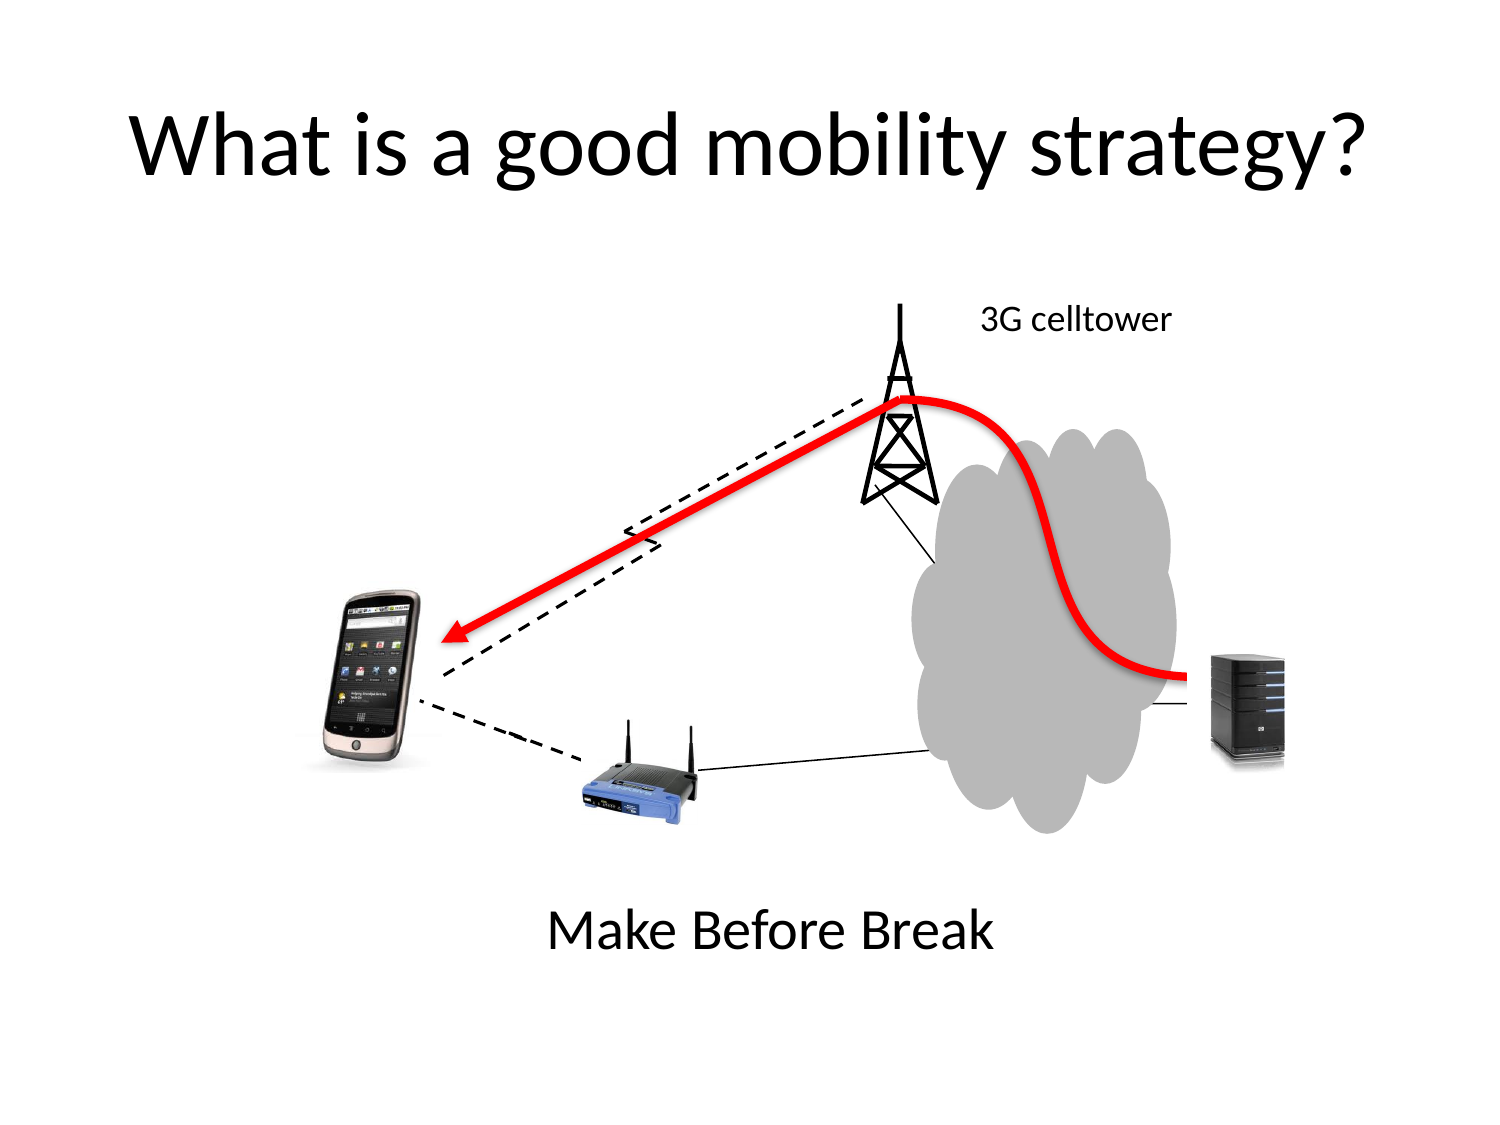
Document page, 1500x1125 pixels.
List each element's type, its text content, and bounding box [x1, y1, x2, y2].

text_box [701, 746, 967, 773]
text_box Make Before Break [531, 883, 1010, 969]
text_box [440, 399, 901, 643]
title What is a good mobility strategy? [75, 45, 1425, 233]
picture [1187, 649, 1312, 774]
picture [295, 581, 442, 773]
text_box [918, 697, 1158, 834]
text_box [910, 388, 1189, 688]
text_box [440, 650, 863, 678]
picture [581, 719, 698, 825]
text_box 3G celltower [964, 286, 1188, 347]
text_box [412, 734, 576, 743]
